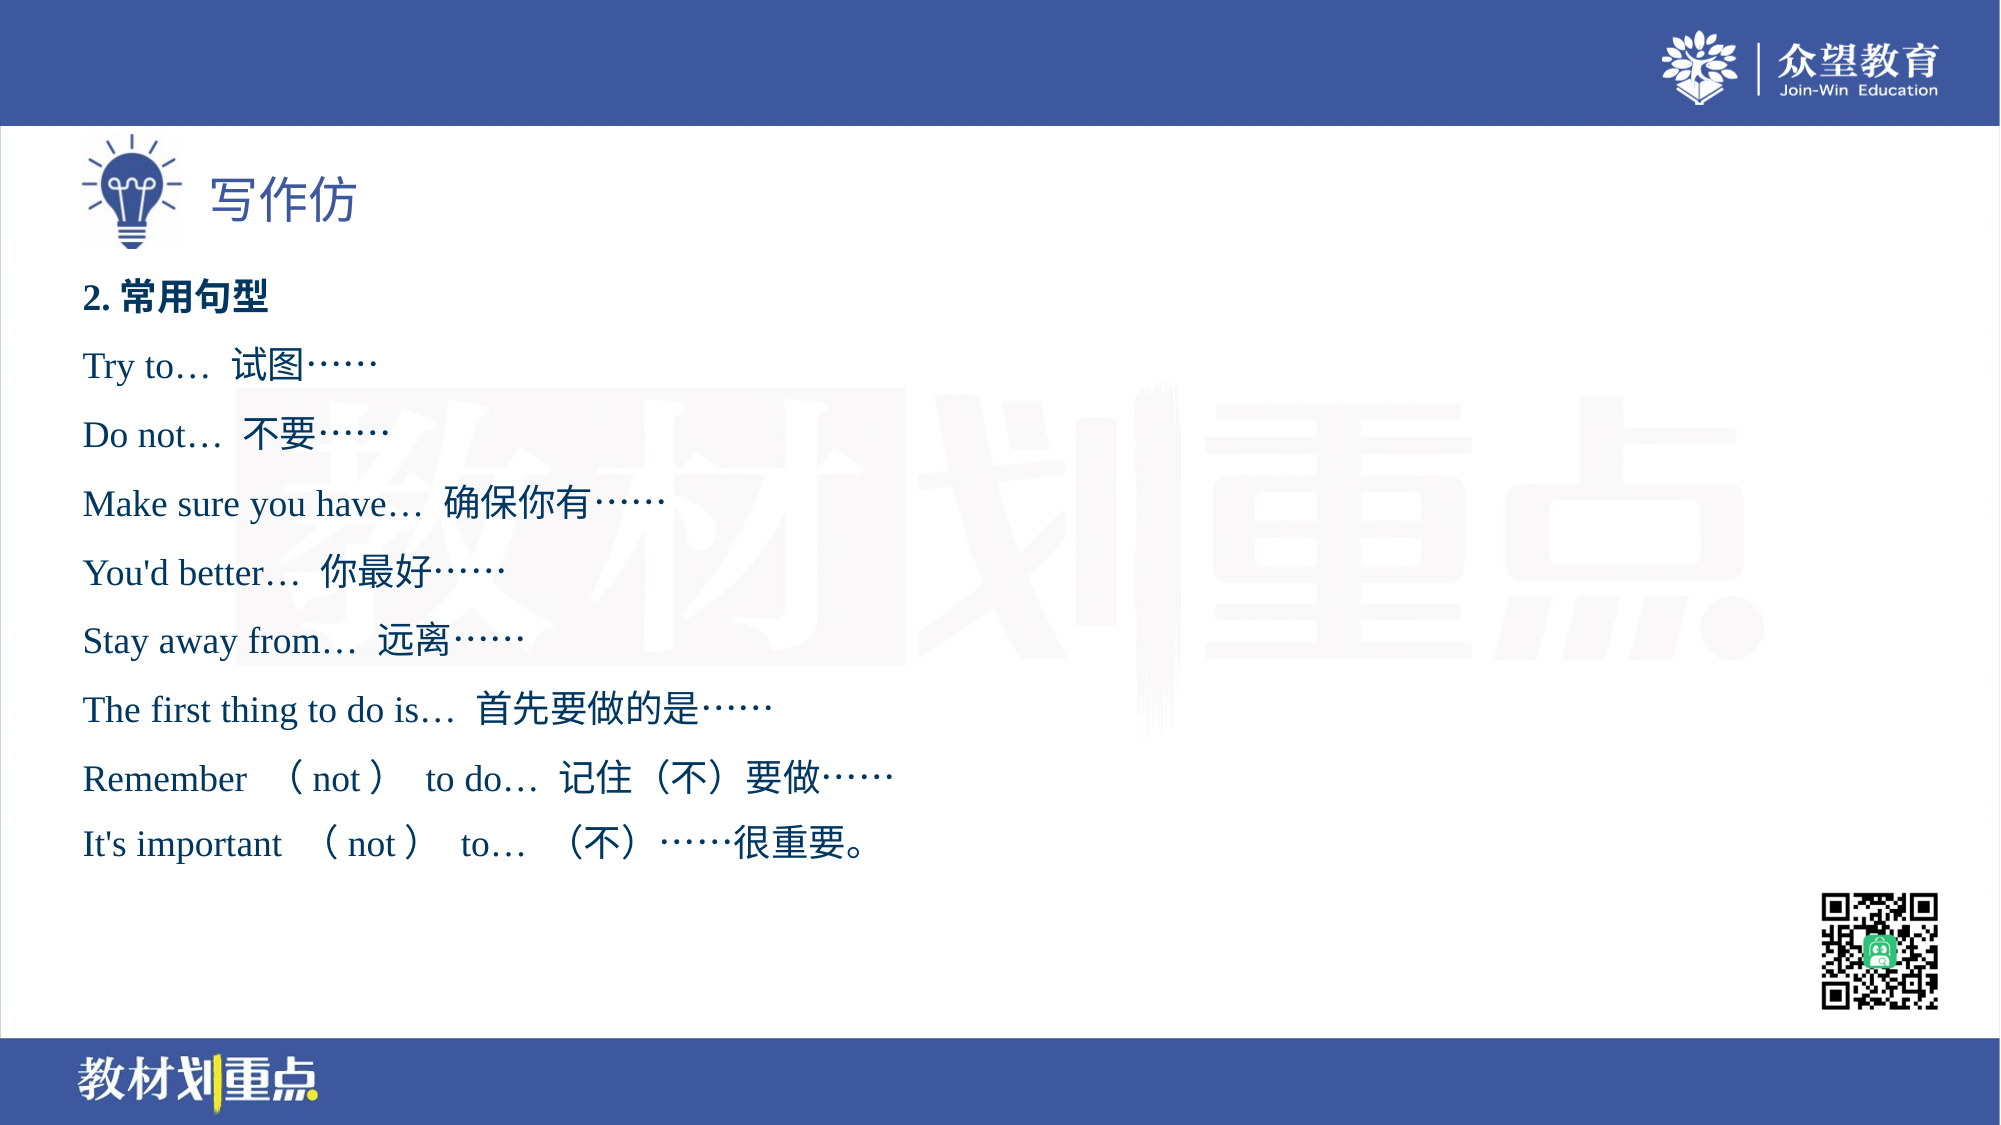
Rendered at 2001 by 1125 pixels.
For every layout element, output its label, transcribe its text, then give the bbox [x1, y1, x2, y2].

text_box 2.常用句型 Try to… 试图…… Do not… 不要…… Make sure you have… 确保你有…… You'd better… 你最好…… Stay away from… 远离…… The first thing to do is… 首先要做的是…… Remember （not） to do… 记住（不）要做…… It's important （not） to… （不）……很重要。 [82, 248, 1817, 857]
picture [0, 0, 2000, 1125]
